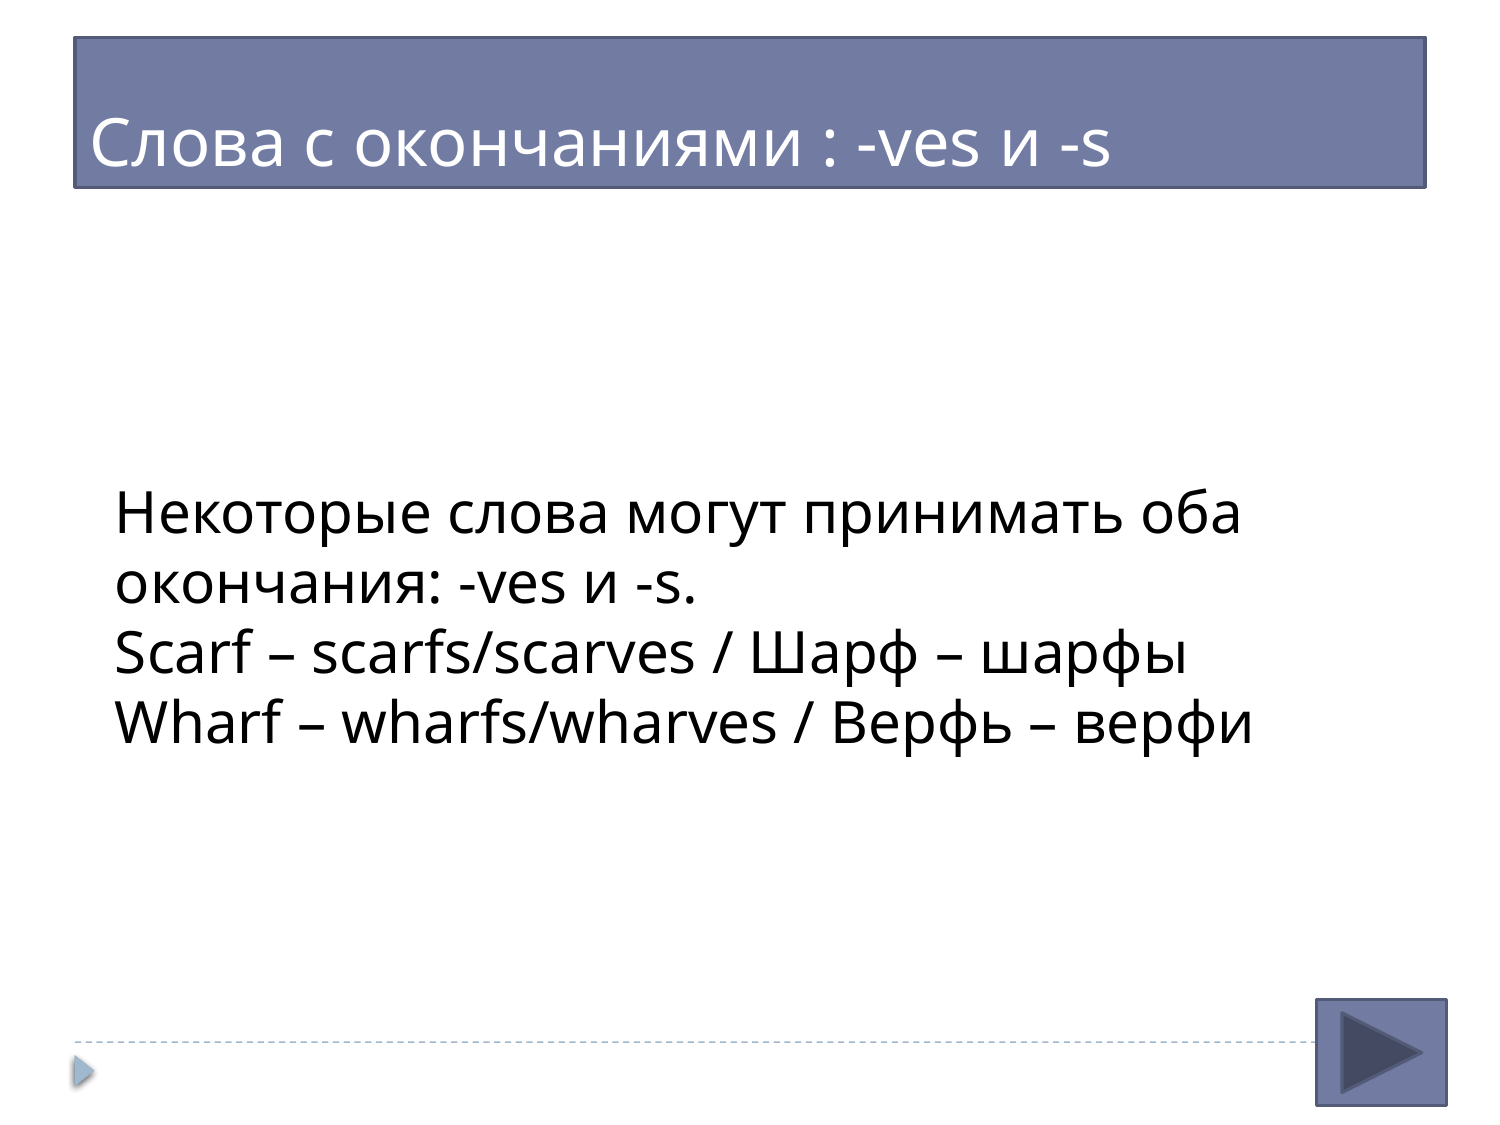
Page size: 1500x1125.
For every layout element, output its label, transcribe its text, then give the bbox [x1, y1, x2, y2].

text_box [1315, 998, 1448, 1107]
title Слова с окончаниями : -ves и -s [73, 36, 1427, 189]
text_box Некоторые слова могут принимать оба окончания: -ves и -s. Scarf – scarfs/scarves / Шарф – шарфы Wharf – wharfs/wharves / Верфь – верфи [100, 467, 1400, 763]
